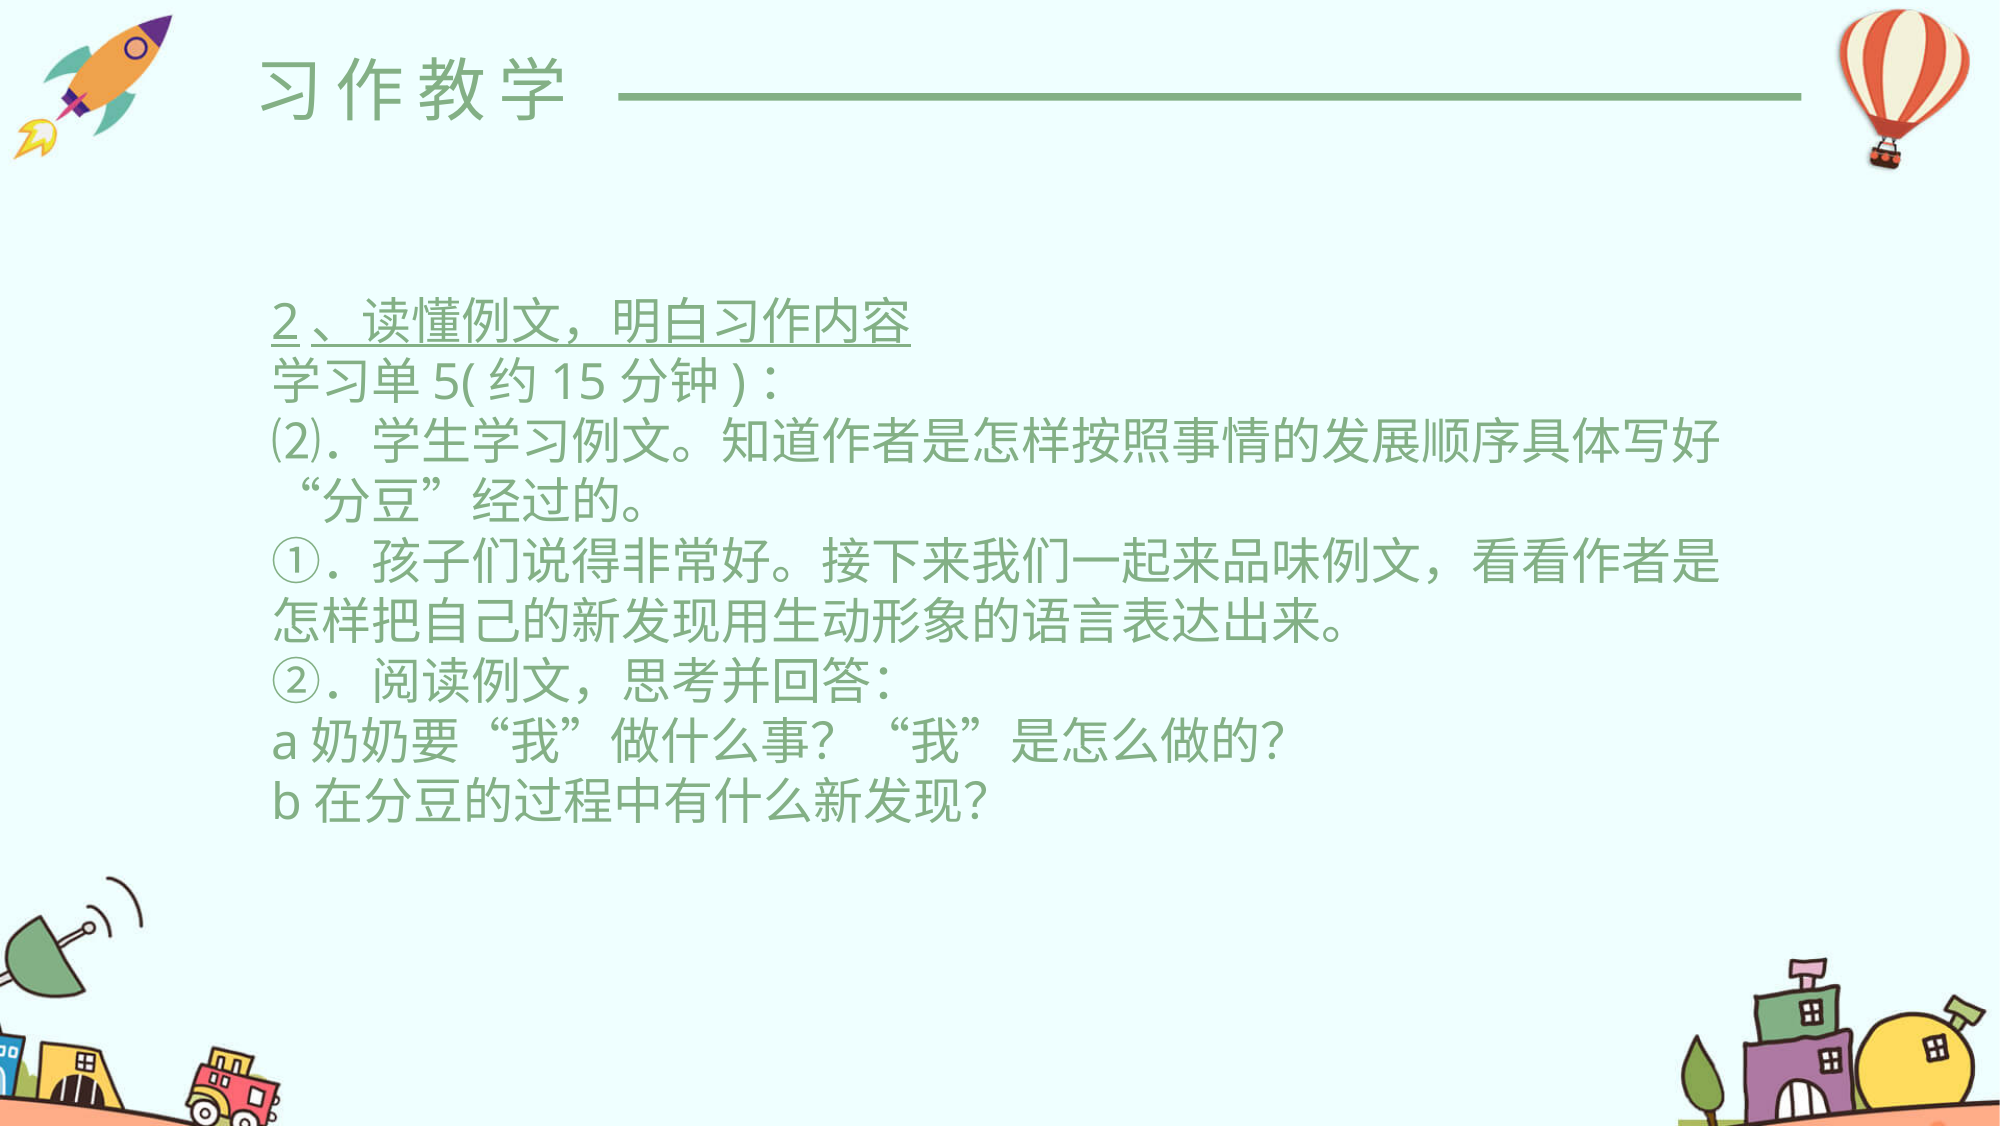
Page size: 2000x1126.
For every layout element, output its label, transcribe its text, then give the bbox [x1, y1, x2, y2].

text_box 2、读懂例文，明白习作内容 学习单5(约15分钟)： ⑵．学生学习例文。知道作者是怎样按照事情的发展顺序具体写好“分豆”经过的。 ①．孩子们说得非常好。接下来我们一起来品味例文，看看作者是怎样把自己的新发现用生动形象的语言表达出来。 ②．阅读例文，思考并回答： a奶奶要“我”做什么事？“我”是怎么做的？ b在分豆的过程中有什么新发现？ [256, 282, 1773, 838]
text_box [143, 46, 1802, 131]
picture [0, 0, 2000, 1126]
